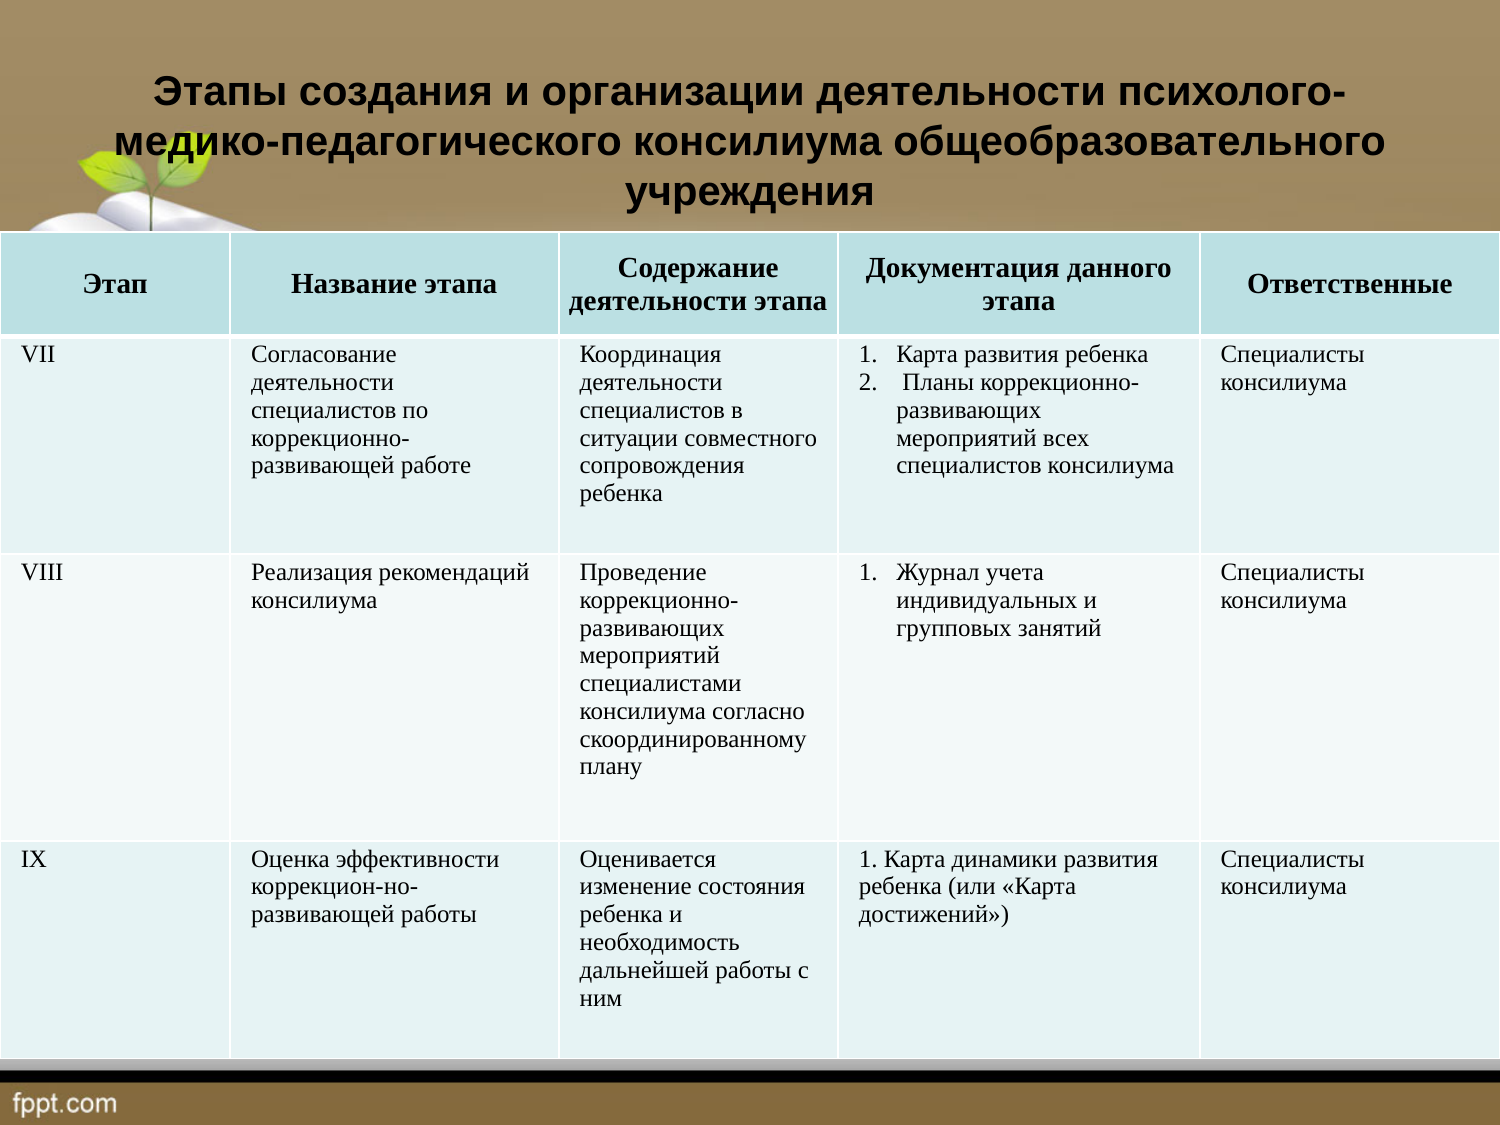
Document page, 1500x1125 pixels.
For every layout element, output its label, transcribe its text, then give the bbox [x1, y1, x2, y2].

table_cell Оценивается изменение состояния ребенка и необходимость дальнейшей работы с ним [560, 842, 837, 1058]
table_cell VIII [1, 555, 229, 840]
table_cell Проведение коррекционно-развивающих мероприятий специалистами консилиума согласно скоординированному плану [560, 555, 837, 840]
table_header Этап [1, 233, 229, 334]
table_cell Координация деятельности специалистов в ситуации совместного сопровождения ребенка [560, 339, 837, 553]
table_header Содержание деятельности этапа [560, 241, 837, 334]
table_header Документация данного этапа [839, 241, 1199, 334]
table_header Название этапа [231, 241, 558, 334]
table_cell Карта развития ребенка Планы коррекционно-развивающих мероприятий всех специалистов консилиума [839, 339, 1199, 553]
table_cell Согласование деятельности специалистов по коррекционно- развивающей работе [231, 339, 558, 553]
table_cell Журнал учета индивидуальных и групповых занятий [839, 555, 1199, 840]
table_cell Специалисты консилиума [1201, 555, 1499, 840]
table_cell IX [1, 842, 229, 1058]
table_cell 1. Карта динамики развития ребенка (или «Карта достижений») [839, 842, 1199, 1058]
table_header Ответственные [1201, 233, 1499, 334]
table_cell Специалисты консилиума [1201, 339, 1499, 553]
table_cell Специалисты консилиума [1201, 842, 1499, 1058]
table_cell Реализация рекомендаций консилиума [231, 555, 558, 840]
picture [0, 0, 1500, 231]
table_cell VII [1, 339, 229, 553]
title Этапы создания и организации деятельности психолого-медико-педагогического консилиума общеобразовательного учреждения [74, 37, 1426, 241]
picture [0, 1059, 1500, 1125]
table_cell Оценка эффектив­ности коррекцион-но-развивающей работы [231, 842, 558, 1058]
